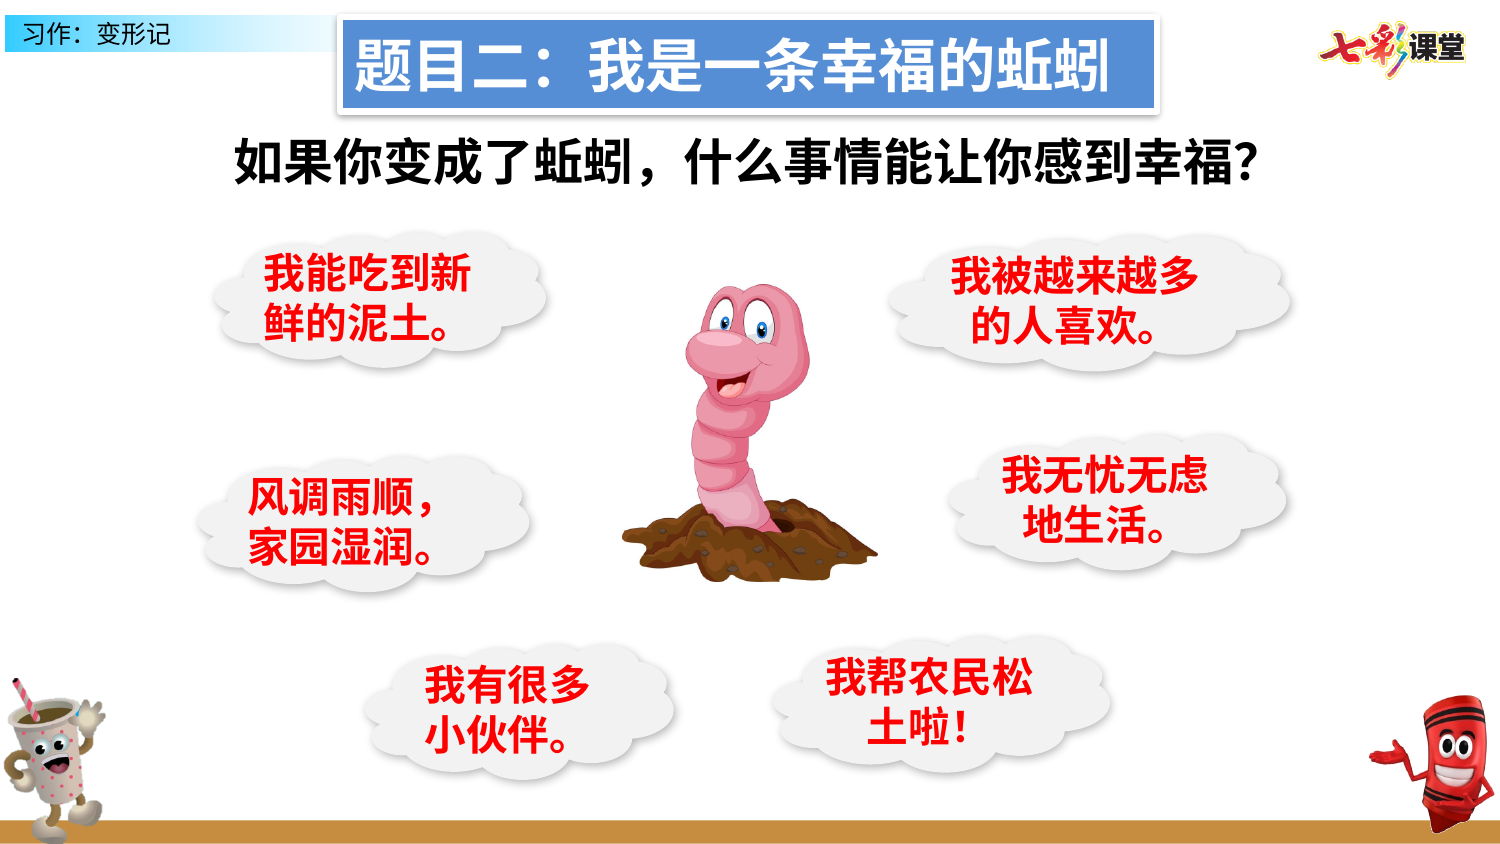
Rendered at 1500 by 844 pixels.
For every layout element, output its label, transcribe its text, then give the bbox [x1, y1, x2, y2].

text_box 我有很多小伙伴。 [362, 642, 676, 783]
text_box 我无忧无虑地生活。 [946, 432, 1289, 573]
picture [1364, 678, 1500, 844]
picture [0, 678, 143, 844]
text_box 我被越来越多的人喜欢。 [886, 233, 1292, 374]
picture [622, 283, 878, 583]
text_box 风调雨顺，家园湿润。 [195, 454, 532, 595]
text_box 我能吃到新鲜的泥土。 [212, 230, 549, 370]
text_box 如果你变成了蚯蚓，什么事情能让你感到幸福？ [218, 123, 1282, 198]
picture [1316, 20, 1468, 80]
text_box 题目二：我是一条幸福的蚯蚓 [337, 14, 1160, 115]
text_box 我帮农民松土啦！ [770, 634, 1113, 775]
